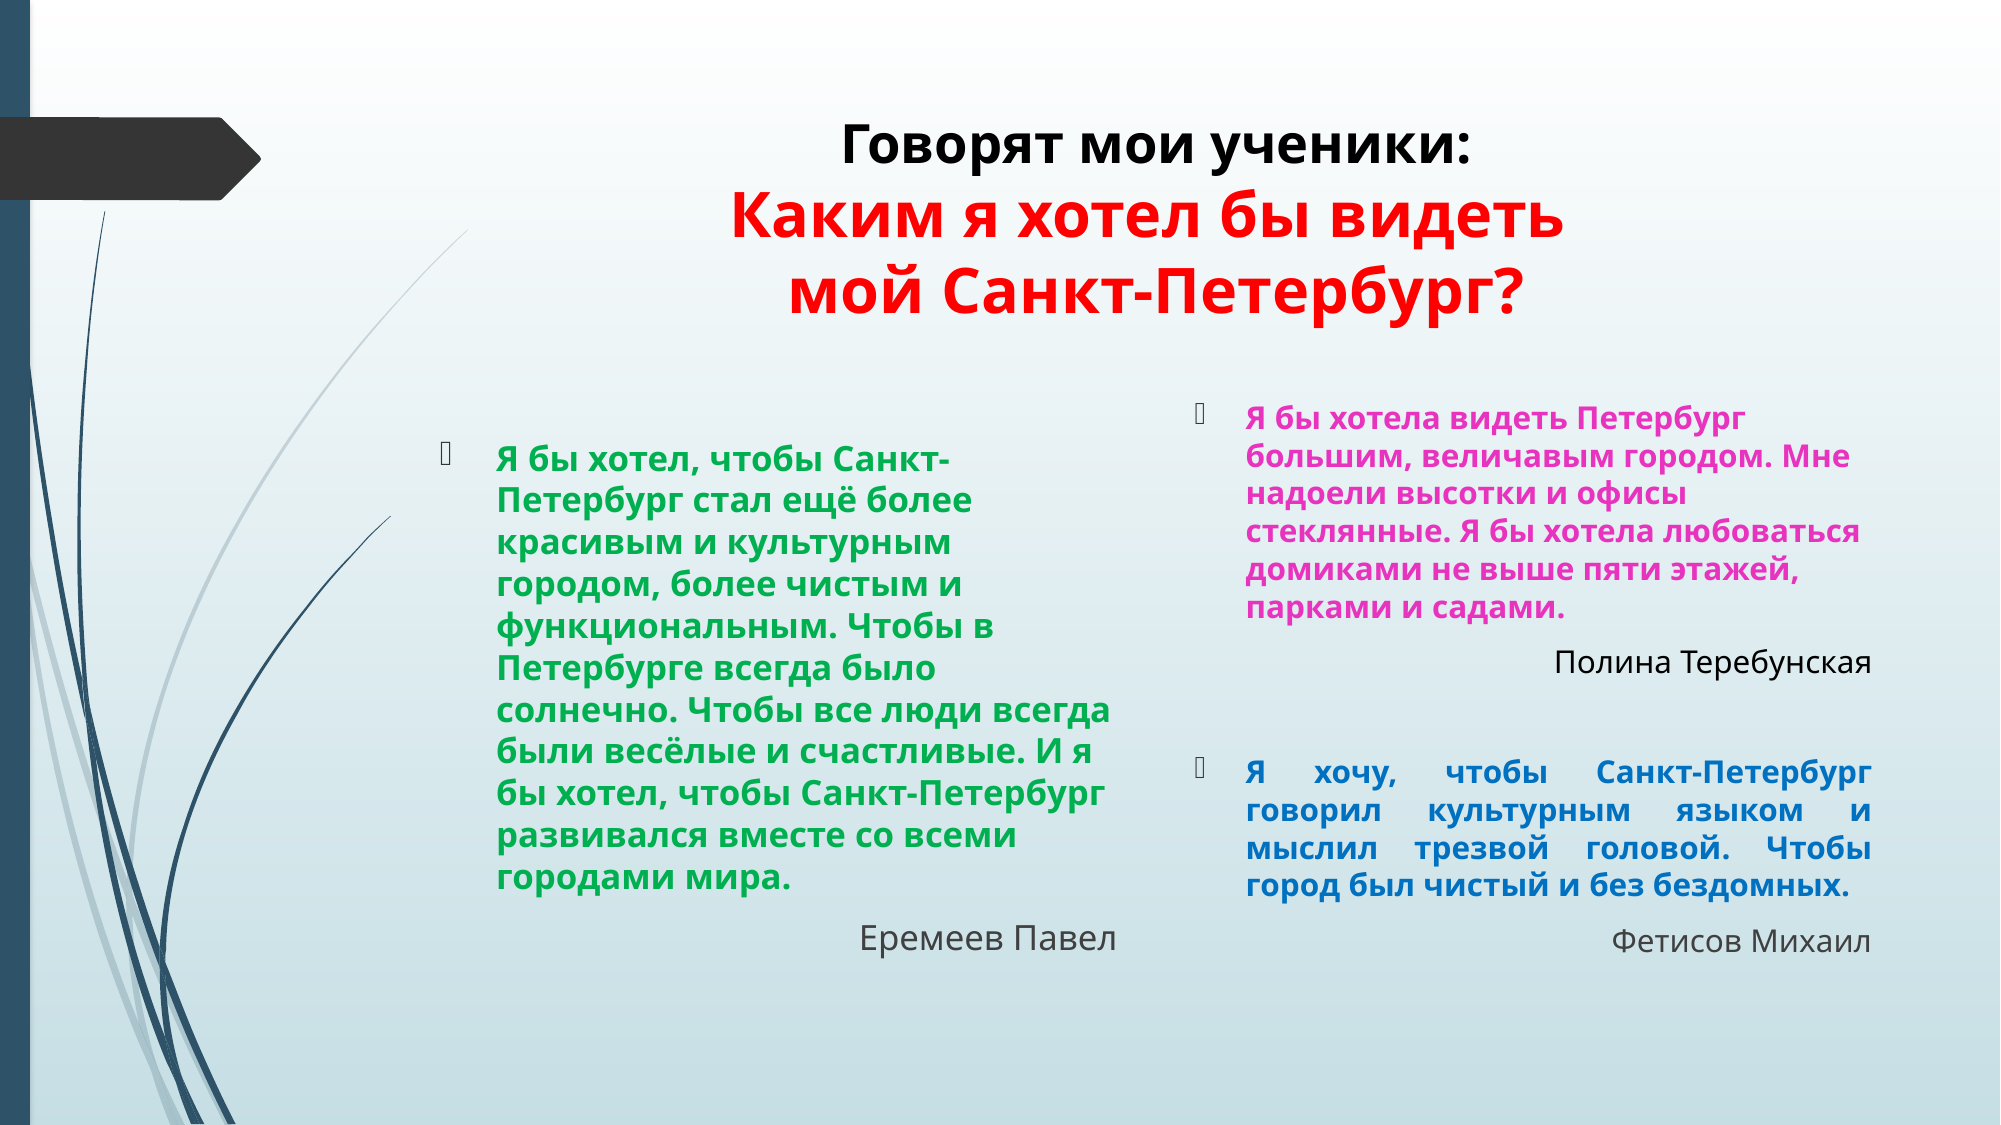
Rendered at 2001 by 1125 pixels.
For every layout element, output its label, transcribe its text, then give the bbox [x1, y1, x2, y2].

list Я бы хотела видеть Петербург большим, величавым городом. Мне надоели высотки и офисы стеклянные. Я бы хотела любоваться домиками не выше пяти этажей, парками и садами. Полина Теребунская Я хочу, чтобы Санкт-Петербург говорил культурным языком и мыслил трезвой головой. Чтобы город был чистый и без бездомных. Фетисов Михаил [1179, 390, 1888, 969]
list Я бы хотел, чтобы Санкт-Петербург стал ещё более красивым и культурным городом, более чистым и функциональным. Чтобы в Петербурге всегда было солнечно. Чтобы все люди всегда были весёлые и счастливые. И я бы хотел, чтобы Санкт-Петербург развивался вместе со всеми городами мира. Еремеев Павел [424, 428, 1133, 970]
title Говорят мои ученики: Каким я хотел бы видеть мой Санкт-Петербург? [425, 102, 1888, 335]
